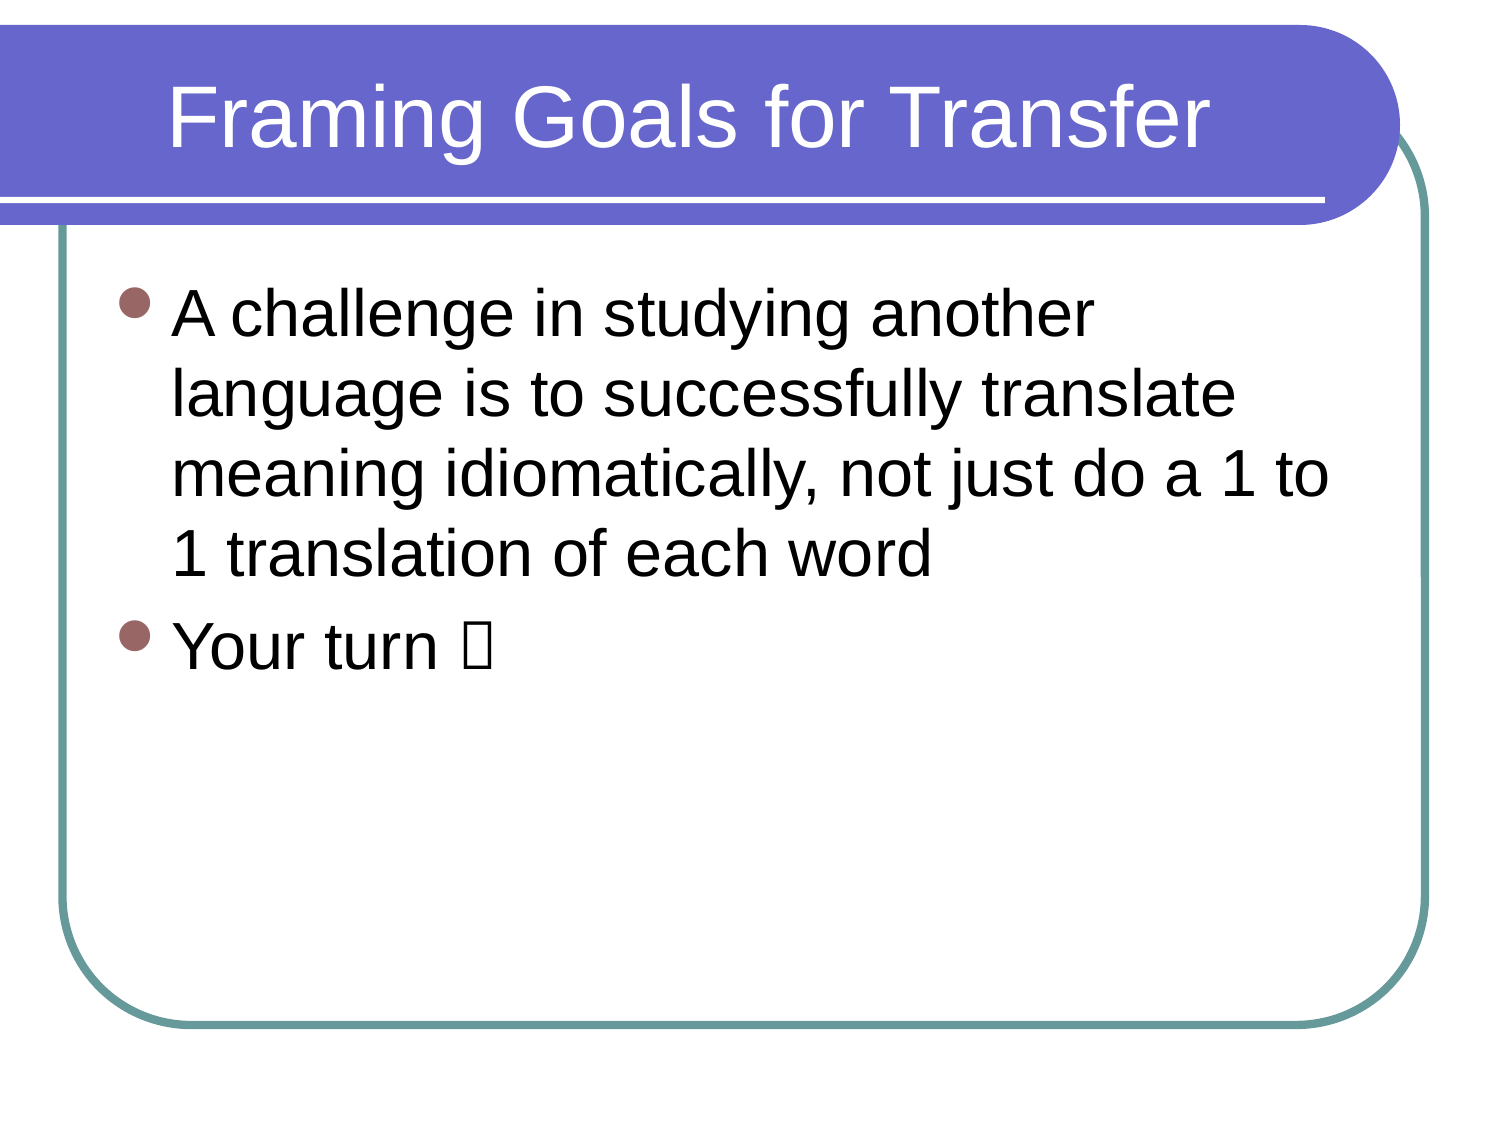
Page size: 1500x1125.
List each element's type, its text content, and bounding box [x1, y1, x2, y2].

title Framing Goals for Transfer [31, 37, 1348, 188]
list A challenge in studying another language is to successfully translate meaning idiomatically, not just do a 1 to 1 translation of each word Your turn  [99, 262, 1401, 1026]
